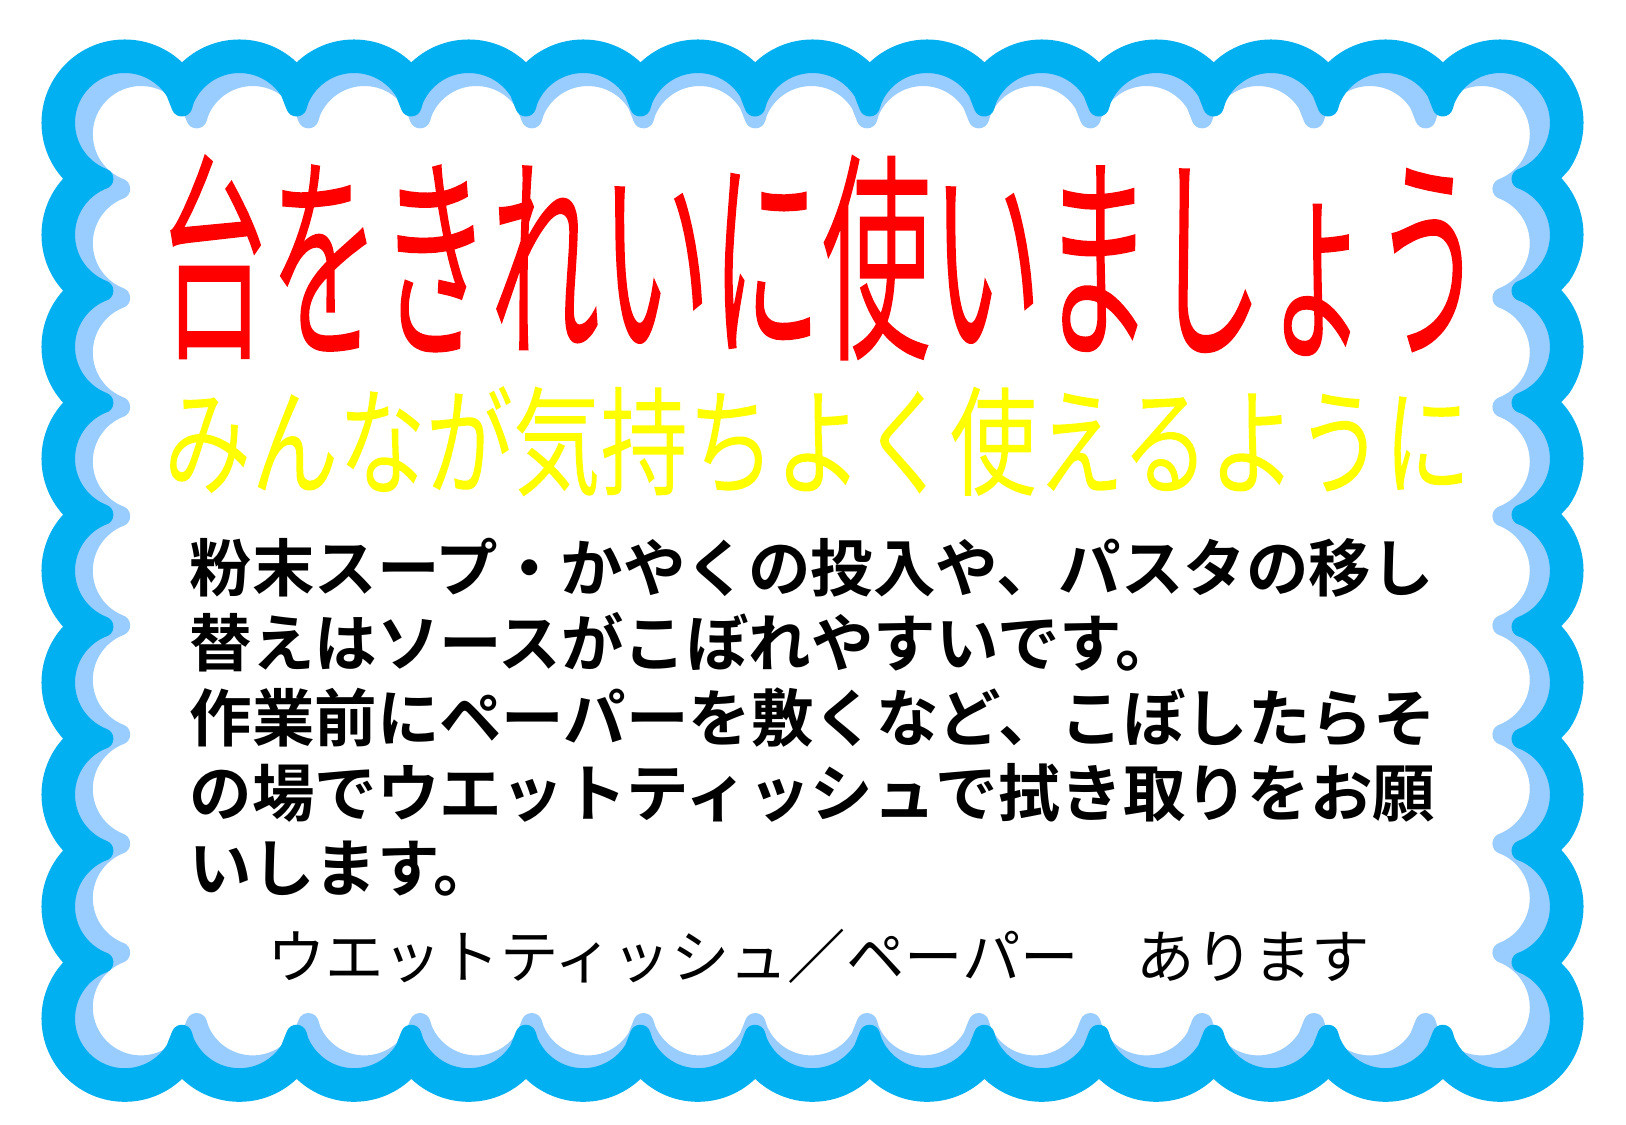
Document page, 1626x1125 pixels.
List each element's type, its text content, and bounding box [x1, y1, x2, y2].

text_box ウエットティッシュ／ペーパー あります [174, 913, 1463, 998]
text_box [413, 65, 520, 121]
text_box 粉末スープ・かやくの投入や、パスタの移し替えはソースがこぼれやすいです。 作業前にペーパーを敷くなど、こぼしたらその場でウエットティッシュで拭き取りをお願いします。 [174, 522, 1463, 912]
text_box [67, 176, 122, 964]
text_box [186, 1021, 286, 1076]
text_box [1106, 1021, 1210, 1076]
text_box [988, 65, 1097, 121]
text_box [526, 65, 985, 121]
text_box [525, 1021, 985, 1076]
text_box [1342, 65, 1437, 121]
text_box [1225, 1021, 1324, 1076]
text_box [300, 65, 403, 121]
text_box [1224, 65, 1324, 121]
text_box [68, 965, 168, 1076]
text_box [49, 47, 1576, 1094]
text_box [300, 1021, 403, 1076]
text_box [68, 65, 167, 176]
text_box [413, 1021, 520, 1076]
text_box [186, 65, 285, 121]
text_box [1106, 65, 1210, 121]
text_box [1459, 65, 1555, 1076]
text_box [988, 1021, 1097, 1076]
text_box [1343, 1021, 1437, 1076]
